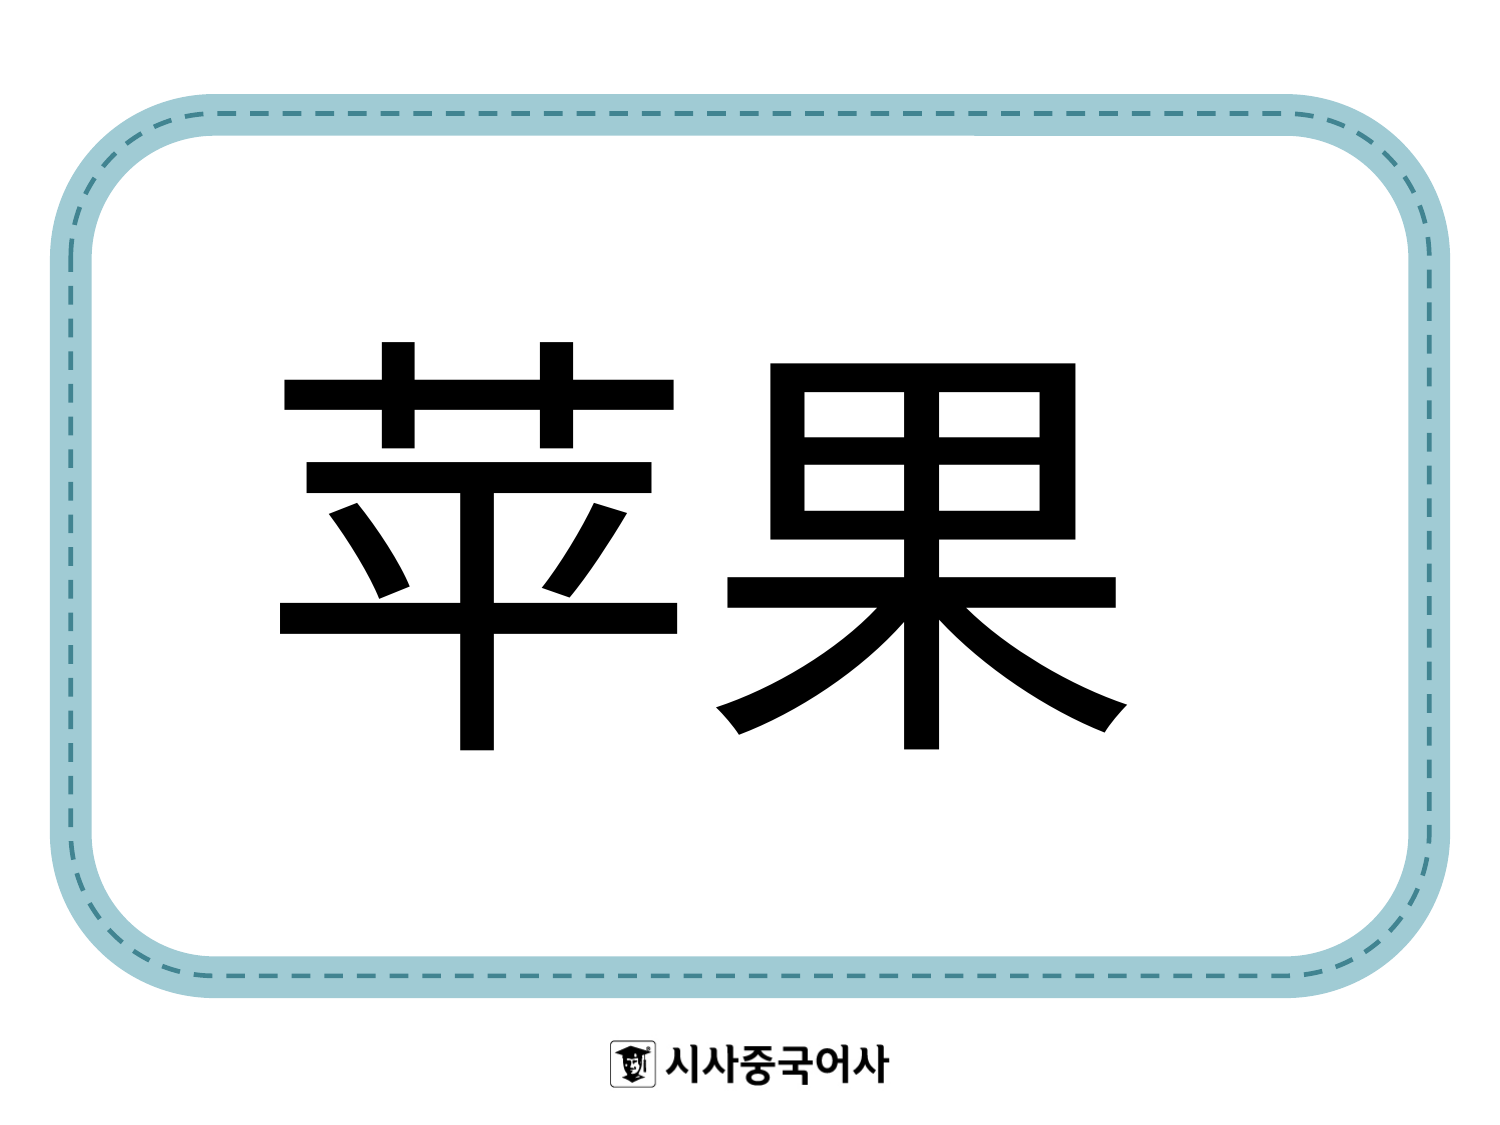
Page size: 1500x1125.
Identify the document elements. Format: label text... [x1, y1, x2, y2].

picture [602, 1034, 898, 1094]
text_box 苹果 [145, 189, 1354, 853]
